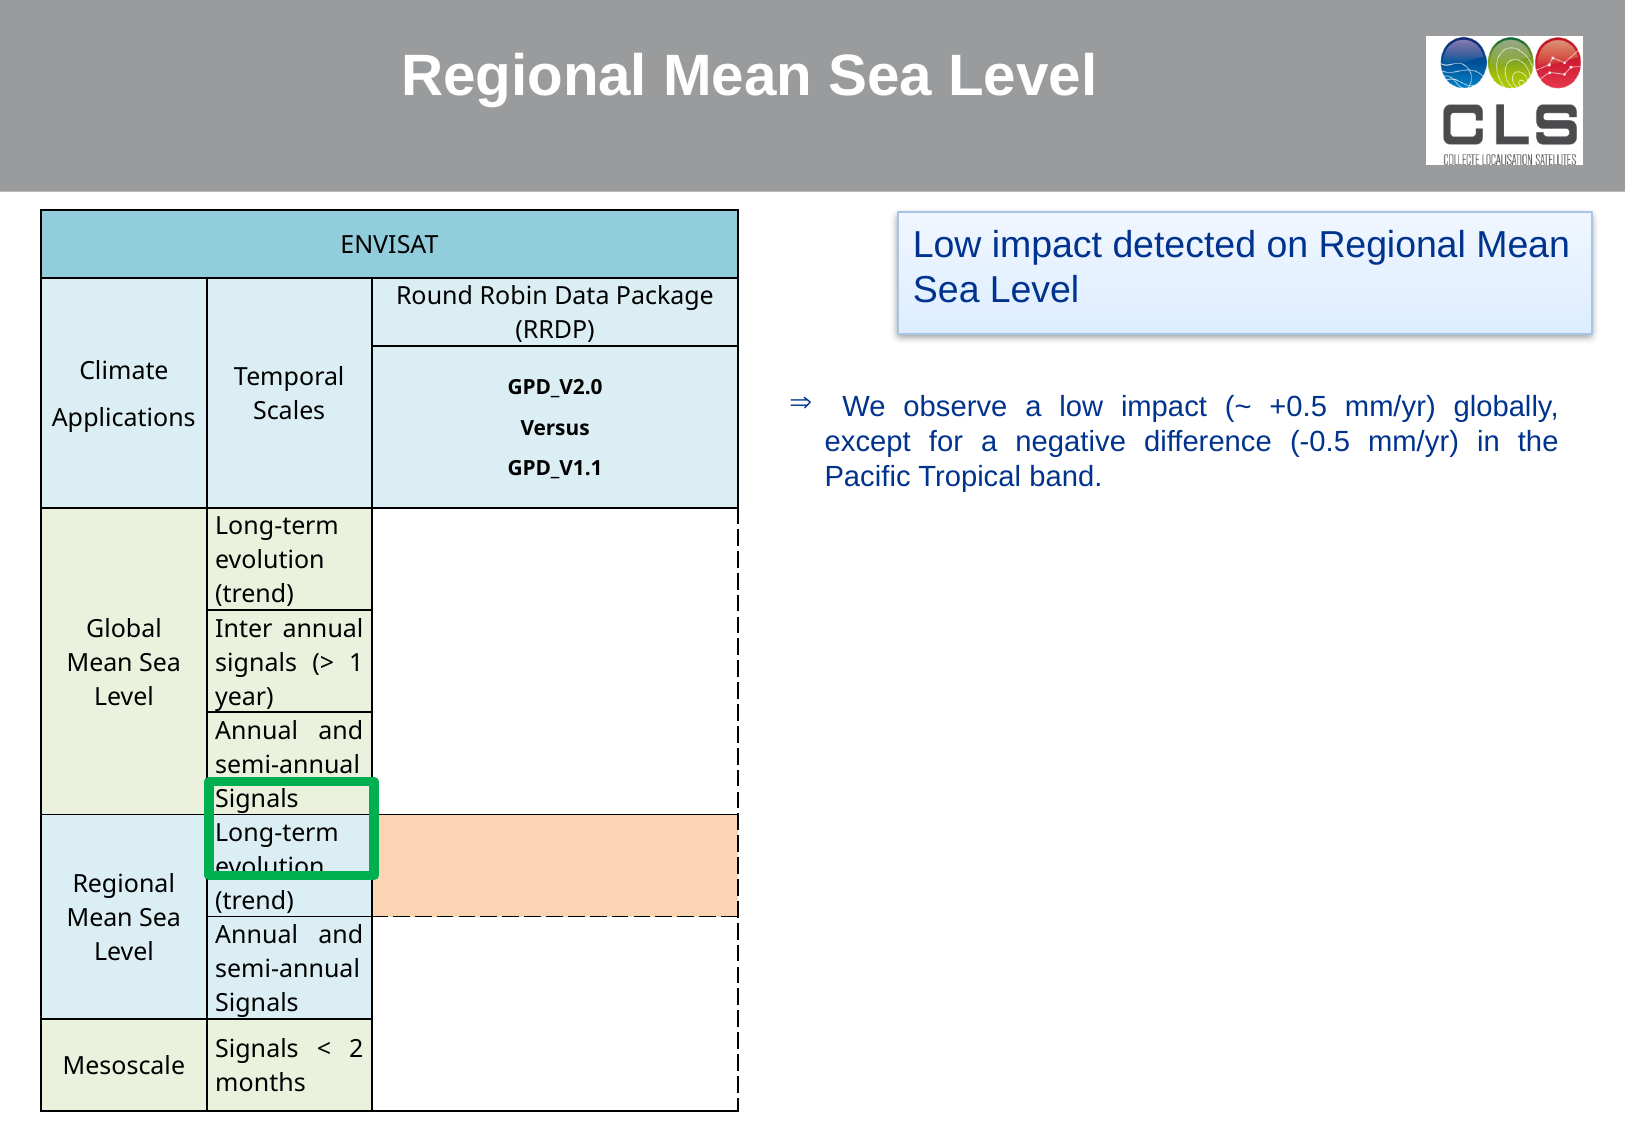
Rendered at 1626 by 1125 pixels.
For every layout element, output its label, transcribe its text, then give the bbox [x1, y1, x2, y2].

table_cell Long-term evolution (trend) [208, 878, 371, 916]
text_box We observe a low impact (~ +0.5 mm/yr) globally, except for a negative difference (-0.5 mm/yr) in the Pacific Tropical band. [774, 379, 1575, 500]
table_cell Round Robin Data Package (RRDP) [373, 279, 737, 345]
table_cell Regional Mean Sea Level [42, 815, 206, 1018]
table_cell Global Mean Sea Level [42, 509, 206, 814]
table_cell [373, 815, 738, 917]
text_box [207, 779, 376, 878]
table_cell GPD_V2.0 Versus GPD_V1.1 [373, 347, 737, 507]
text_box Low impact detected on Regional Mean Sea Level [897, 211, 1593, 335]
table_cell Inter annual signals (> 1 year) [208, 611, 371, 711]
picture [1426, 36, 1583, 165]
table_header ENVISAT [42, 211, 737, 277]
text_box Regional Mean Sea Level [386, 40, 1162, 119]
table_cell Annual and semi-annual Signals [208, 713, 371, 779]
table_cell [373, 917, 738, 1110]
table_cell [373, 509, 738, 814]
table_cell Signals < 2 months [208, 1020, 371, 1110]
table_cell Annual and semi-annual Signals [208, 917, 371, 1018]
table_cell Mesoscale [42, 1020, 206, 1110]
table_cell Climate Applications [42, 279, 206, 507]
table_cell Temporal Scales [208, 279, 371, 507]
table_cell Long-term evolution (trend) [208, 509, 371, 609]
